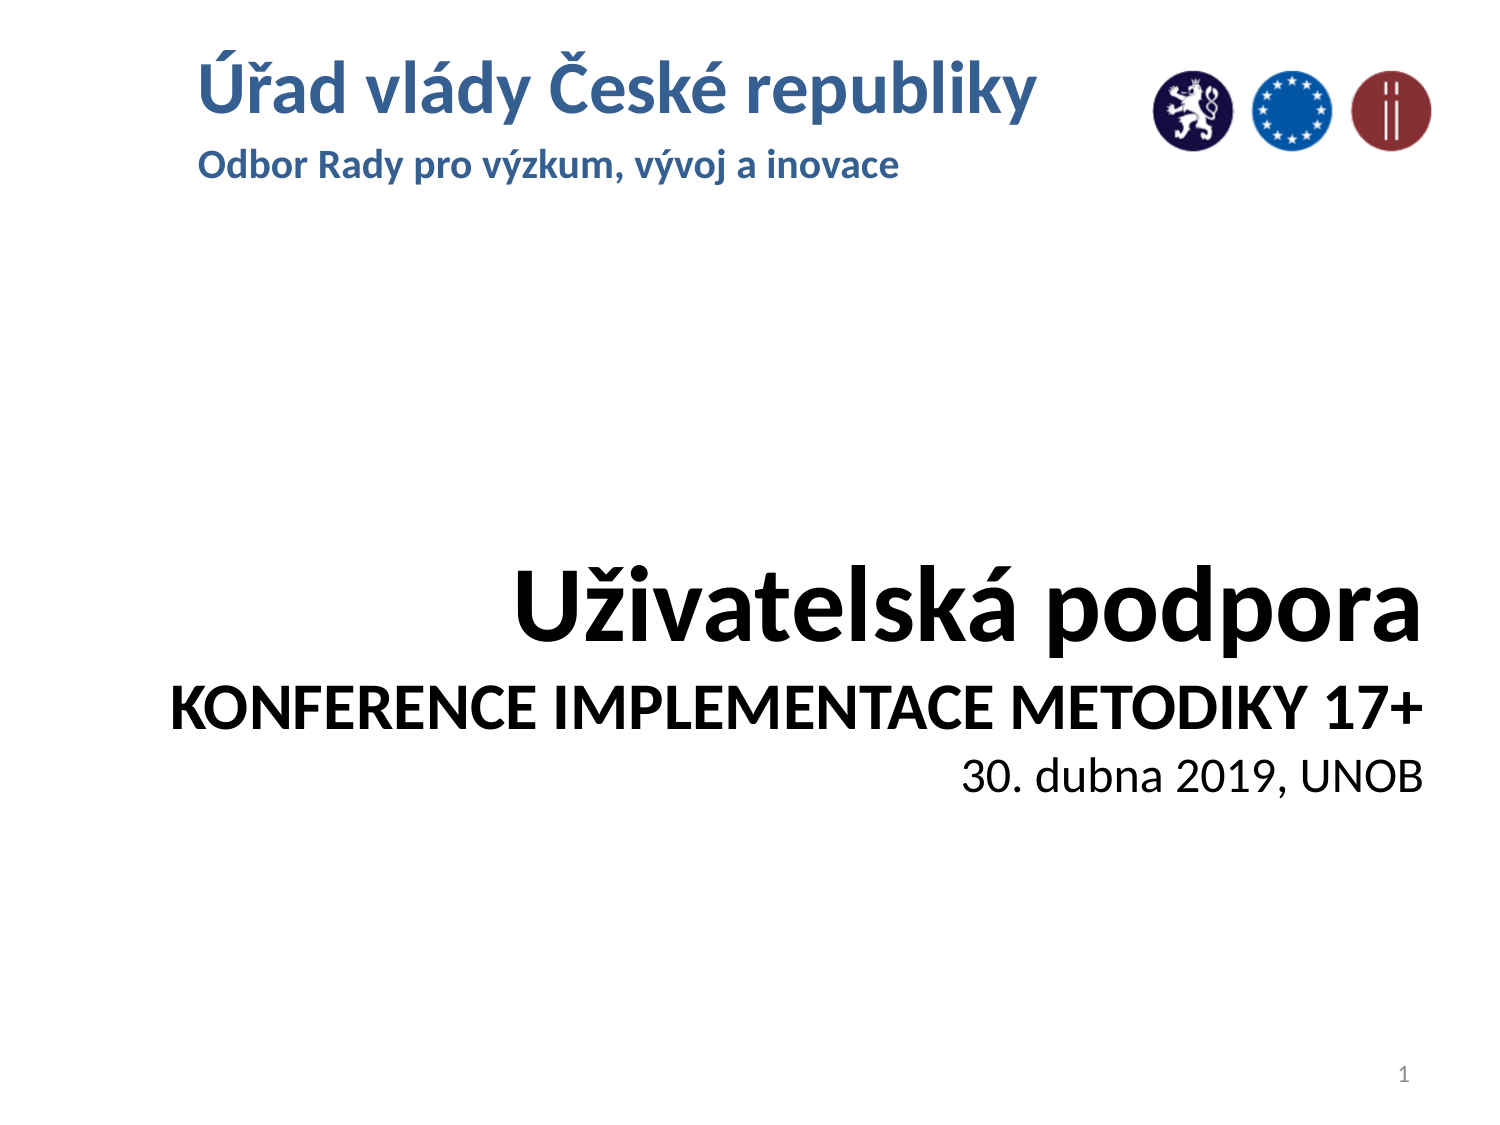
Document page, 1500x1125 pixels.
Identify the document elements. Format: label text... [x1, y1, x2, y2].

text_box Uživatelská podpora KONFERENCE IMPLEMENTACE METODIKY 17+ 30. dubna 2019, UNOB [89, 456, 1440, 1000]
picture [1151, 66, 1435, 155]
slide_number 1 [1074, 1042, 1425, 1103]
subtitle Úřad vlády České republiky Odbor Rady pro výzkum, vývoj a inovace [183, 30, 1152, 244]
